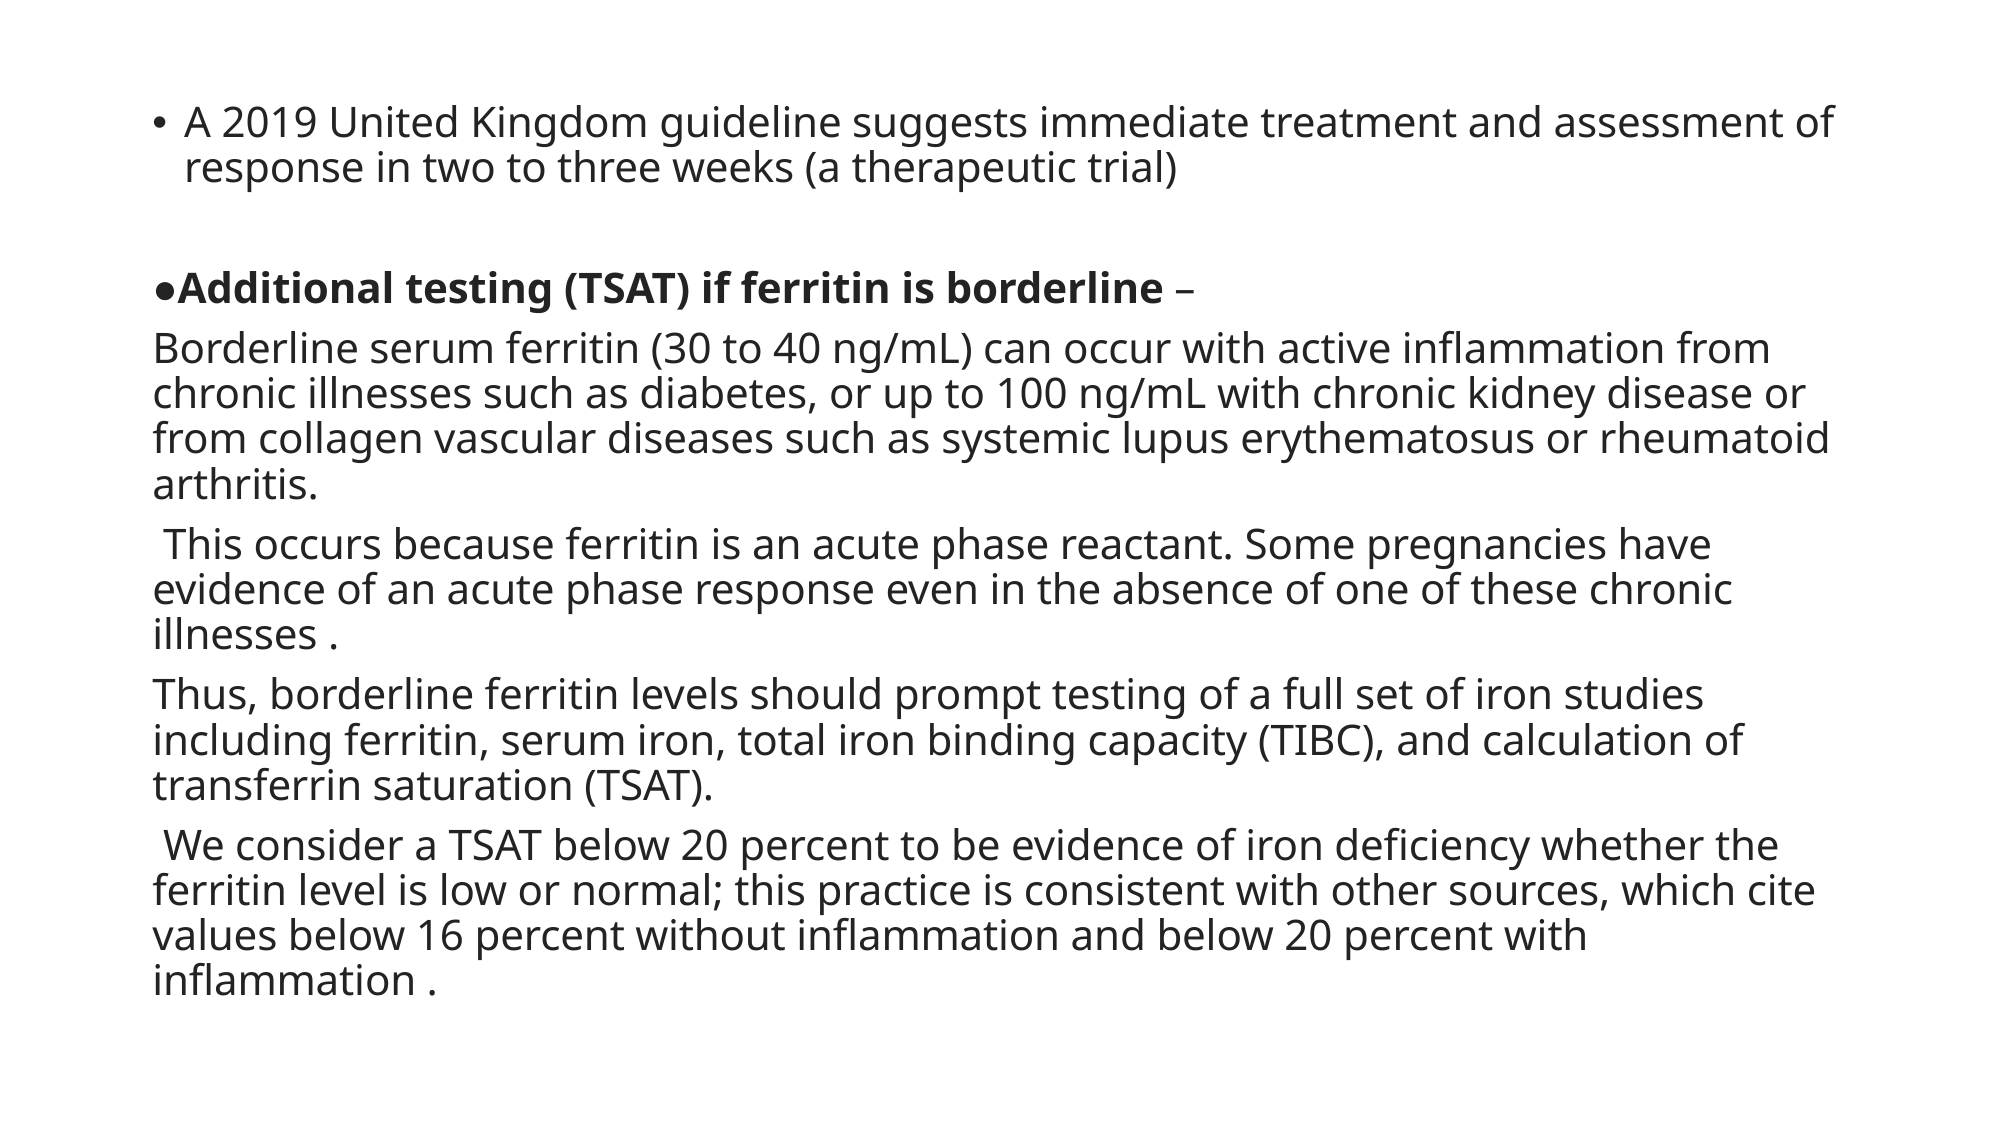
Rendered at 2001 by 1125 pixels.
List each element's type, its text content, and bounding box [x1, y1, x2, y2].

list A 2019 United Kingdom guideline suggests immediate treatment and assessment of response in two to three weeks (a therapeutic trial) ●Additional testing (TSAT) if ferritin is borderline – Borderline serum ferritin (30 to 40 ng/mL) can occur with active inflammation from chronic illnesses such as diabetes, or up to 100 ng/mL with chronic kidney disease or from collagen vascular diseases such as systemic lupus erythematosus or rheumatoid arthritis. This occurs because ferritin is an acute phase reactant. Some pregnancies have evidence of an acute phase response even in the absence of one of these chronic illnesses . Thus, borderline ferritin levels should prompt testing of a full set of iron studies including ferritin, serum iron, total iron binding capacity (TIBC), and calculation of transferrin saturation (TSAT). We consider a TSAT below 20 percent to be evidence of iron deficiency whether the ferritin level is low or normal; this practice is consistent with other sources, which cite values below 16 percent without inflammation and below 20 percent with inflammation . [137, 94, 1863, 1014]
